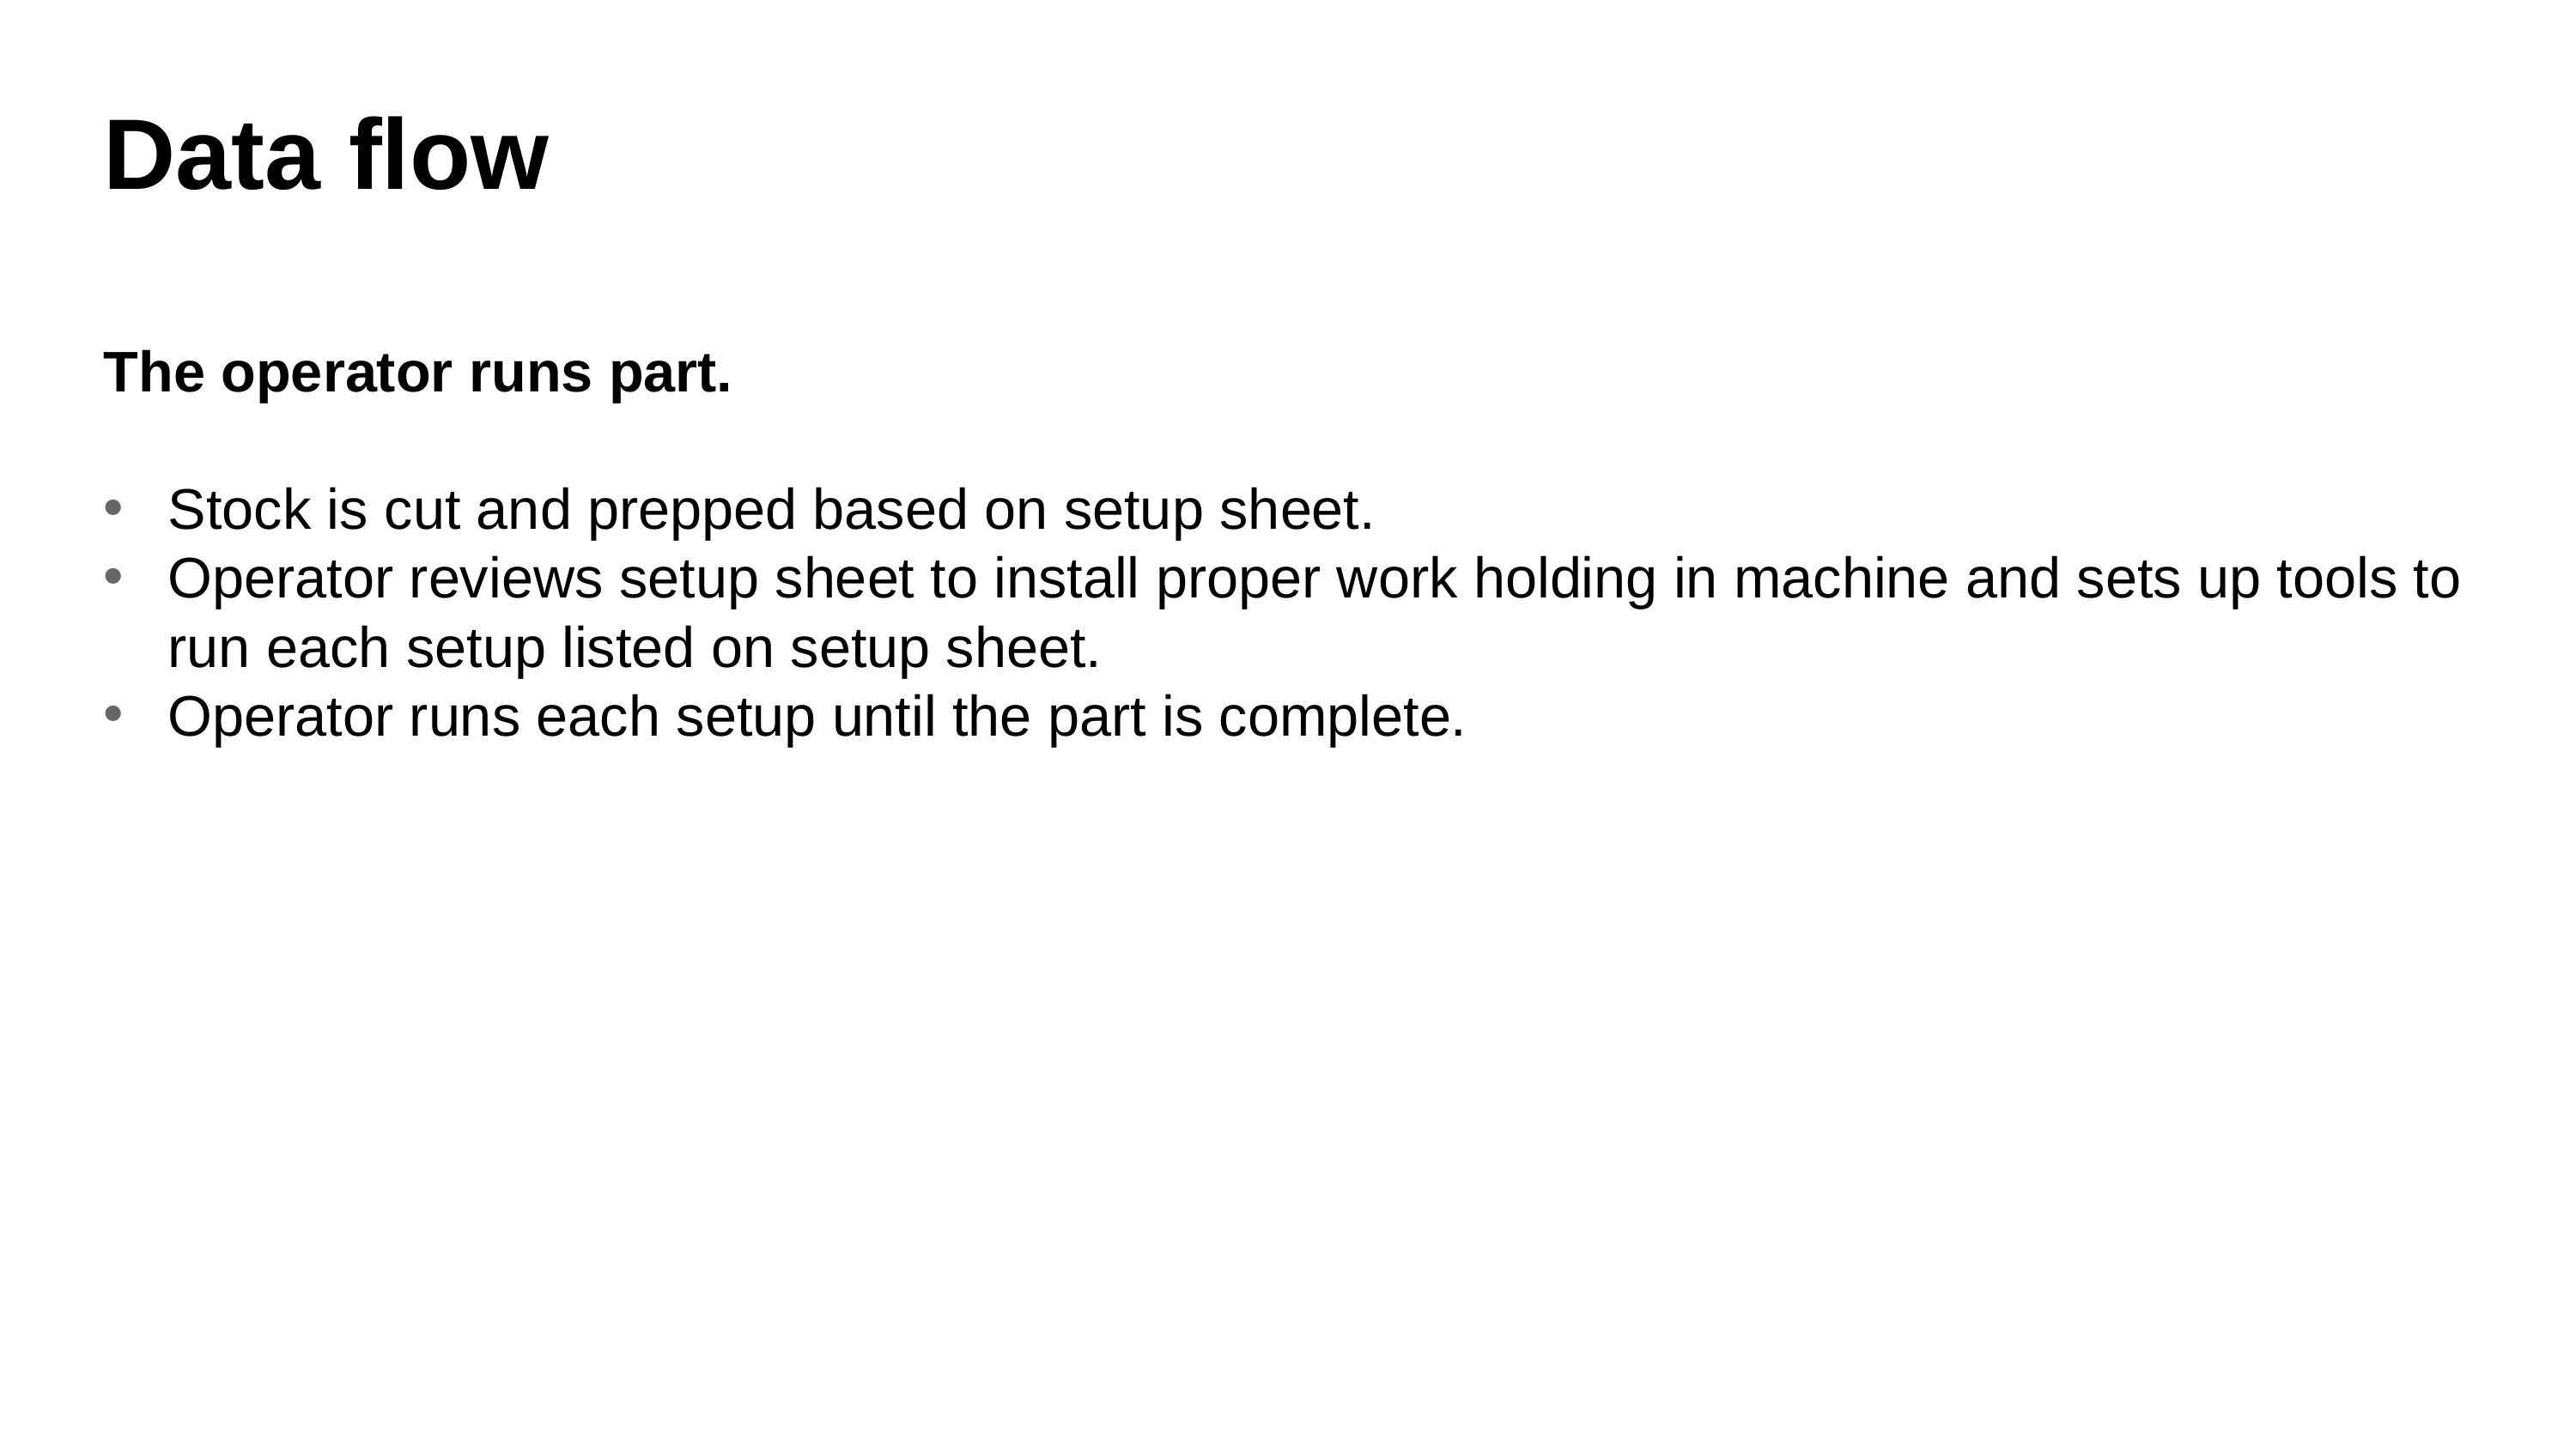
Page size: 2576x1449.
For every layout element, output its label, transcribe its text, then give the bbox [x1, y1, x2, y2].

list The operator runs part. Stock is cut and prepped based on setup sheet. Operator reviews setup sheet to install proper work holding in machine and sets up tools to run each setup listed on setup sheet. Operator runs each setup until the part is complete. [103, 345, 2473, 1346]
title Data flow [103, 103, 2473, 345]
